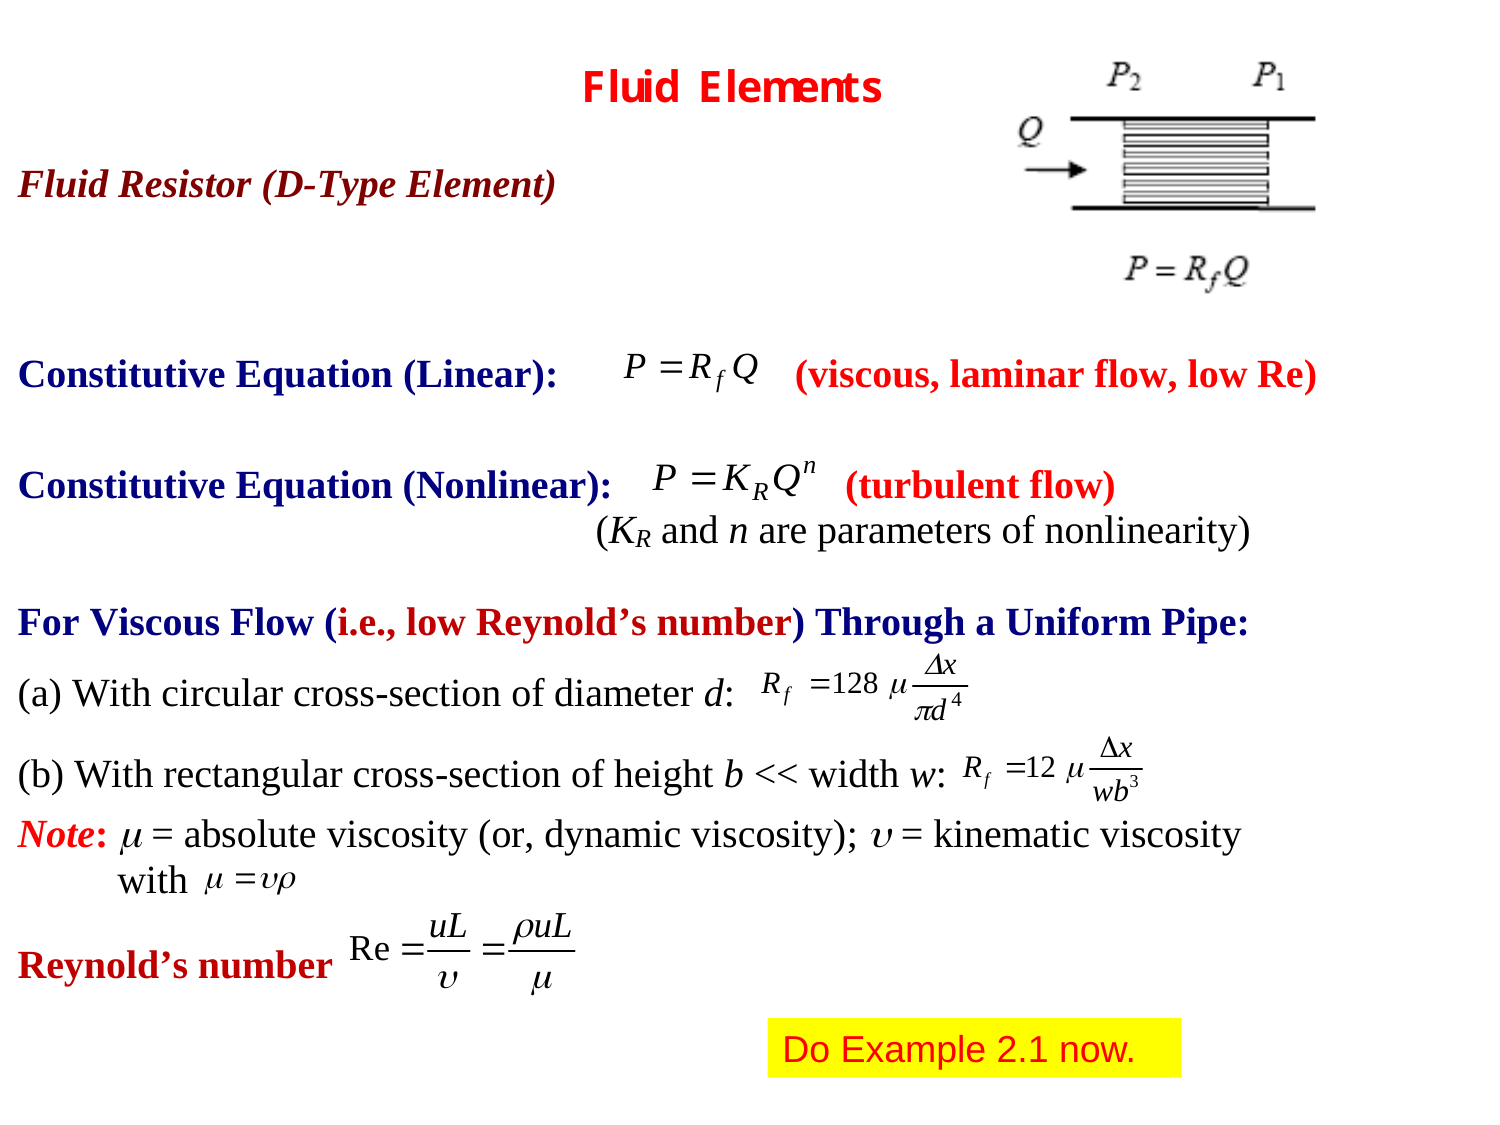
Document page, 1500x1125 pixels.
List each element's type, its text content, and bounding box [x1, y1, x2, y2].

picture [974, 30, 1389, 333]
text_box Do Example 2.1 now. [767, 1057, 1182, 1078]
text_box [17, 54, 1449, 1049]
